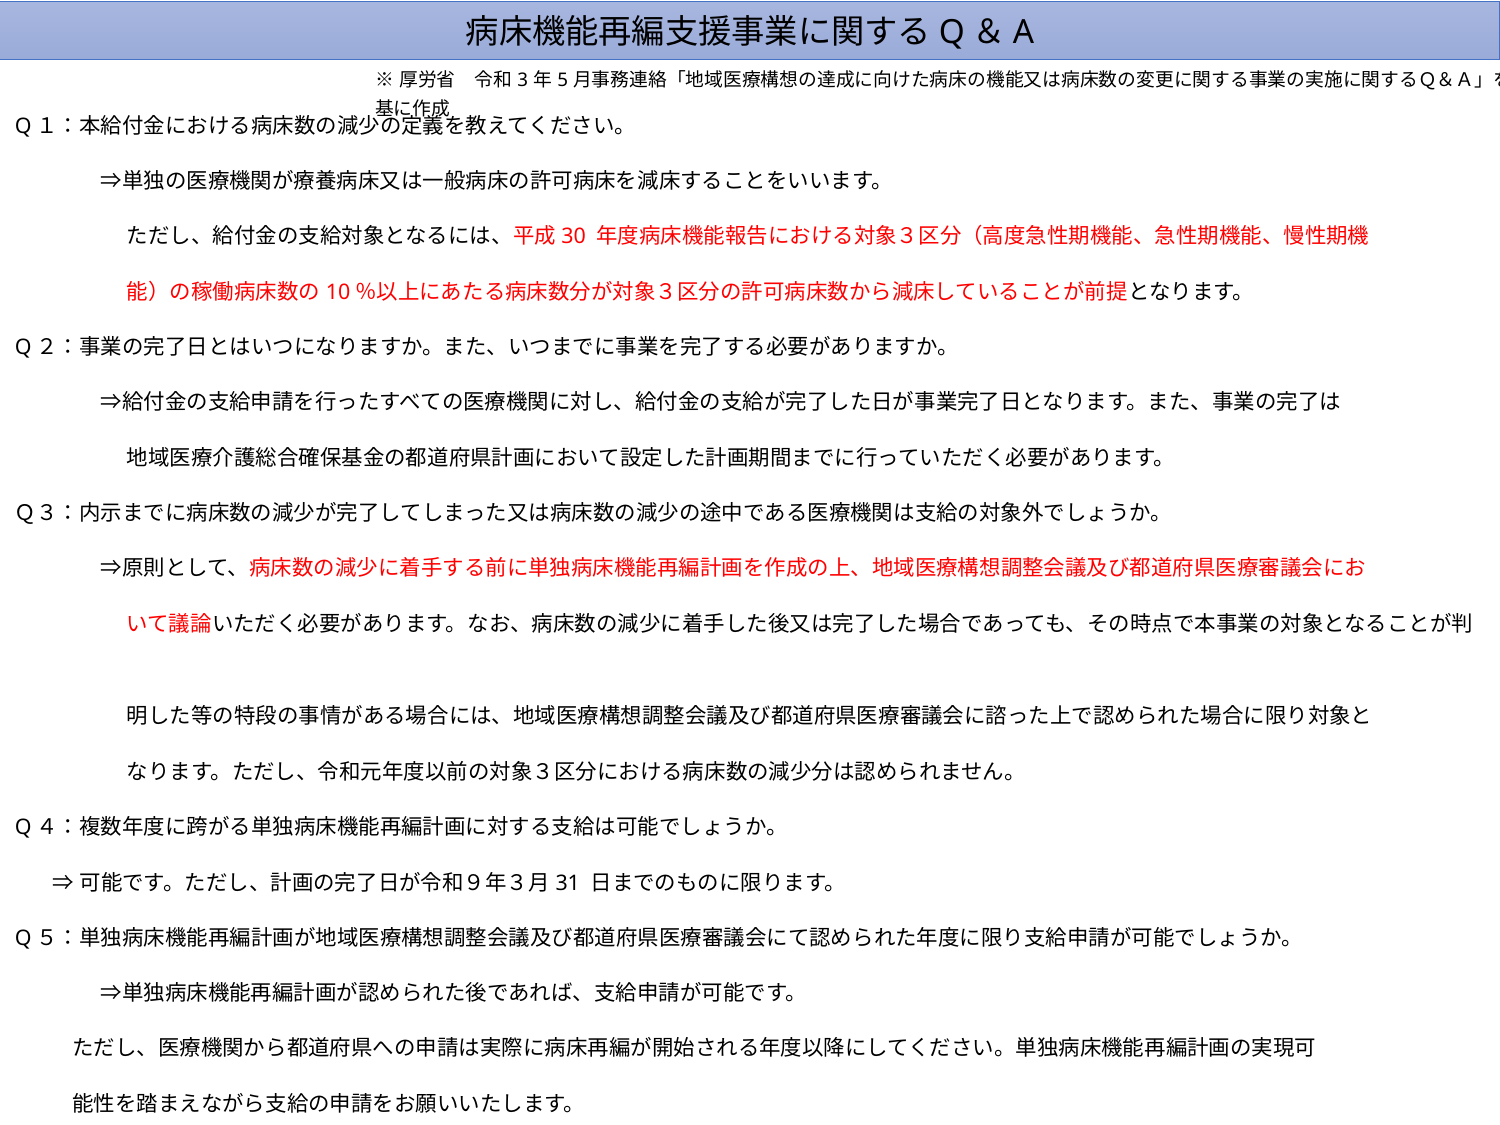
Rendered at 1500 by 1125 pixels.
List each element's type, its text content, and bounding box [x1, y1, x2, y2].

text_box ※厚労省 令和3年5月事務連絡「地域医療構想の達成に向けた病床の機能又は病床数の変更に関する事業の実施に関するＱ＆Ａ」を基に作成 [360, 55, 1500, 134]
text_box 病床機能再編支援事業に関するQ＆A [0, 1, 1500, 60]
text_box Q１：本給付金における病床数の減少の定義を教えてください。 ⇒単独の医療機関が療養病床又は一般病床の許可病床を減床することをいいます。 ただし、給付金の支給対象となるには、平成30 年度病床機能報告における対象３区分（高度急性期機能、急性期機能、慢性期機 能）の稼働病床数の10％以上にあたる病床数分が対象３区分の許可病床数から減床していることが前提となります。 Q２：事業の完了日とはいつになりますか。また、いつまでに事業を完了する必要がありますか。 ⇒給付金の支給申請を行ったすべての医療機関に対し、給付金の支給が完了した日が事業完了日となります。また、事業の完了は 地域医療介護総合確保基金の都道府県計画において設定した計画期間までに行っていただく必要があります。 Ｑ３：内示までに病床数の減少が完了してしまった又は病床数の減少の途中である医療機関は支給の対象外でしょうか。 ⇒原則として、病床数の減少に着手する前に単独病床機能再編計画を作成の上、地域医療構想調整会議及び都道府県医療審議会にお いて議論いただく必要があります。なお、病床数の減少に着手した後又は完了した場合であっても、その時点で本事業の対象となることが判 明した等の特段の事情がある場合には、地域医療構想調整会議及び都道府県医療審議会に諮った上で認められた場合に限り対象と なります。ただし、令和元年度以前の対象３区分における病床数の減少分は認められません。 Q４：複数年度に跨がる単独病床機能再編計画に対する支給は可能でしょうか。 ⇒可能です。ただし、計画の完了日が令和９年３月31 日までのものに限ります。 Q５：単独病床機能再編計画が地域医療構想調整会議及び都道府県医療審議会にて認められた年度に限り支給申請が可能でしょうか。 ⇒単独病床機能再編計画が認められた後であれば、支給申請が可能です。 ただし、医療機関から都道府県への申請は実際に病床再編が開始される年度以降にしてください。単独病床機能再編計画の実現可 能性を踏まえながら支給の申請をお願いいたします。 [0, 94, 1500, 1125]
